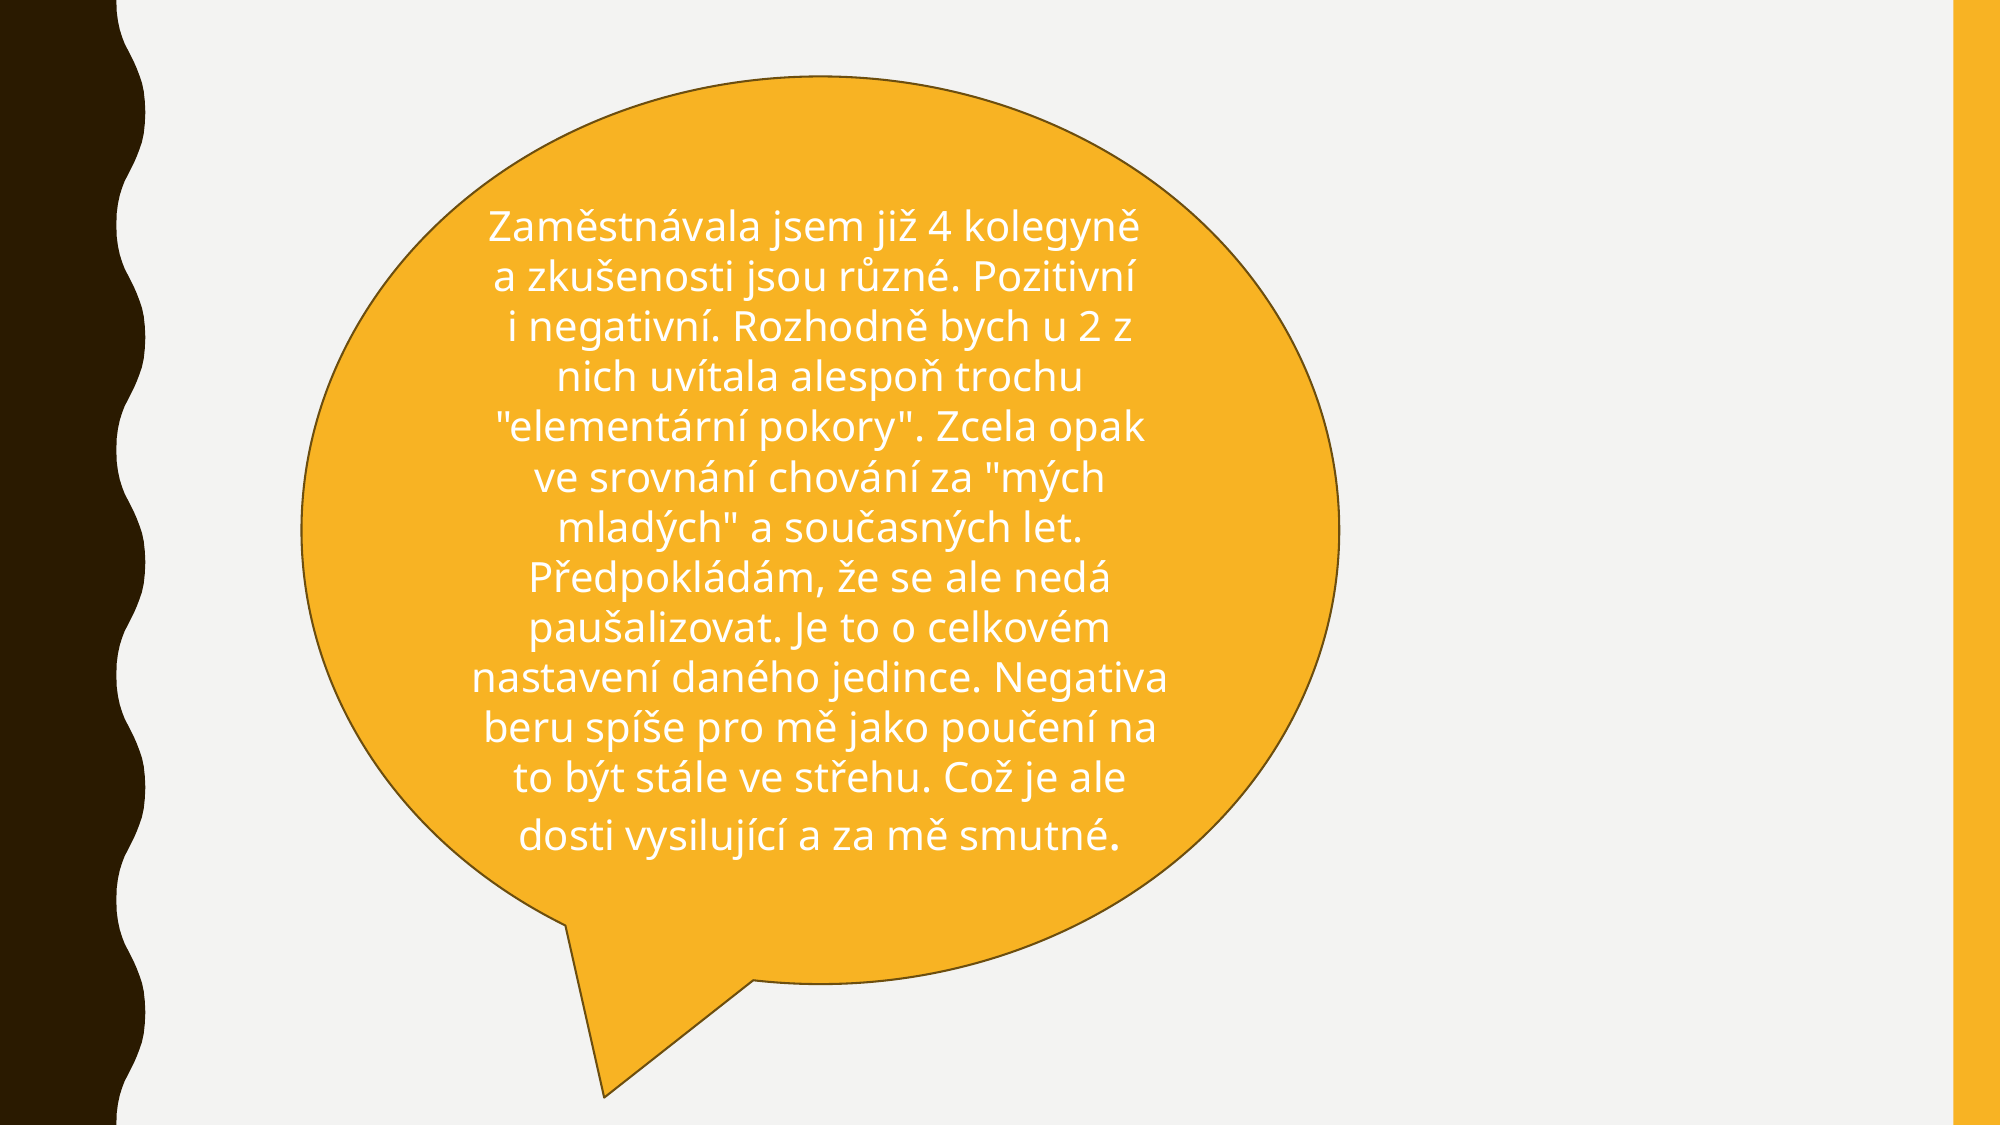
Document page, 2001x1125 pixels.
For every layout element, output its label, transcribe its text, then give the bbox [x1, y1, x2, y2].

text_box Zaměstnávala jsem již 4 kolegyně a zkušenosti jsou různé. Pozitivní i negativní. Rozhodně bych u 2 z nich uvítala alespoň trochu "elementární pokory". Zcela opak ve srovnání chování za "mých mladých" a současných let. Předpokládám, že se ale nedá paušalizovat. Je to o celkovém nastavení daného jedince. Negativa beru spíše pro mě jako poučení na to být stále ve střehu. Což je ale dosti vysilující a za mě smutné. [300, 75, 1341, 1099]
